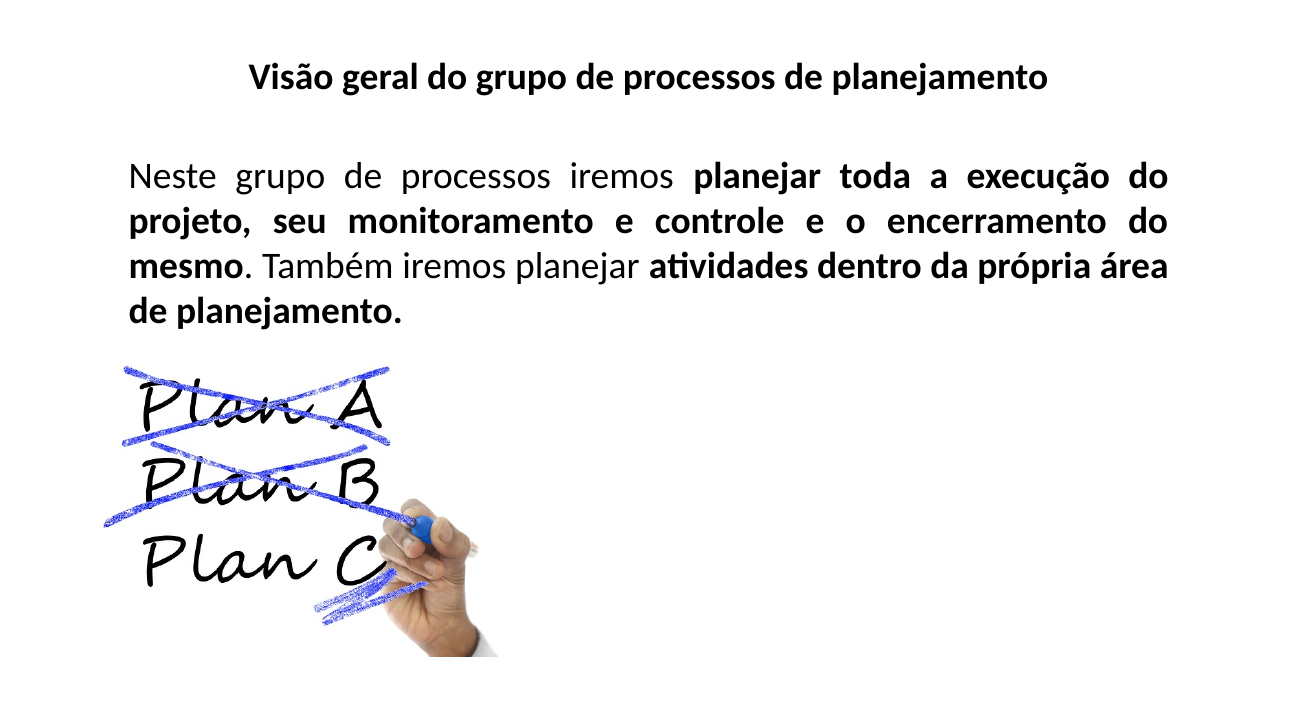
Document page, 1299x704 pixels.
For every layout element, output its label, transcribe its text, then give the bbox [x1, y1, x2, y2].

text_box Visão geral do grupo de processos de planejamento [0, 44, 1299, 106]
text_box Neste grupo de processos iremos planejar toda a execução do projeto, seu monitoramento e controle e o encerramento do mesmo. Também iremos planejar atividades dentro da própria área de planejamento. [117, 145, 1181, 559]
picture [93, 363, 534, 657]
